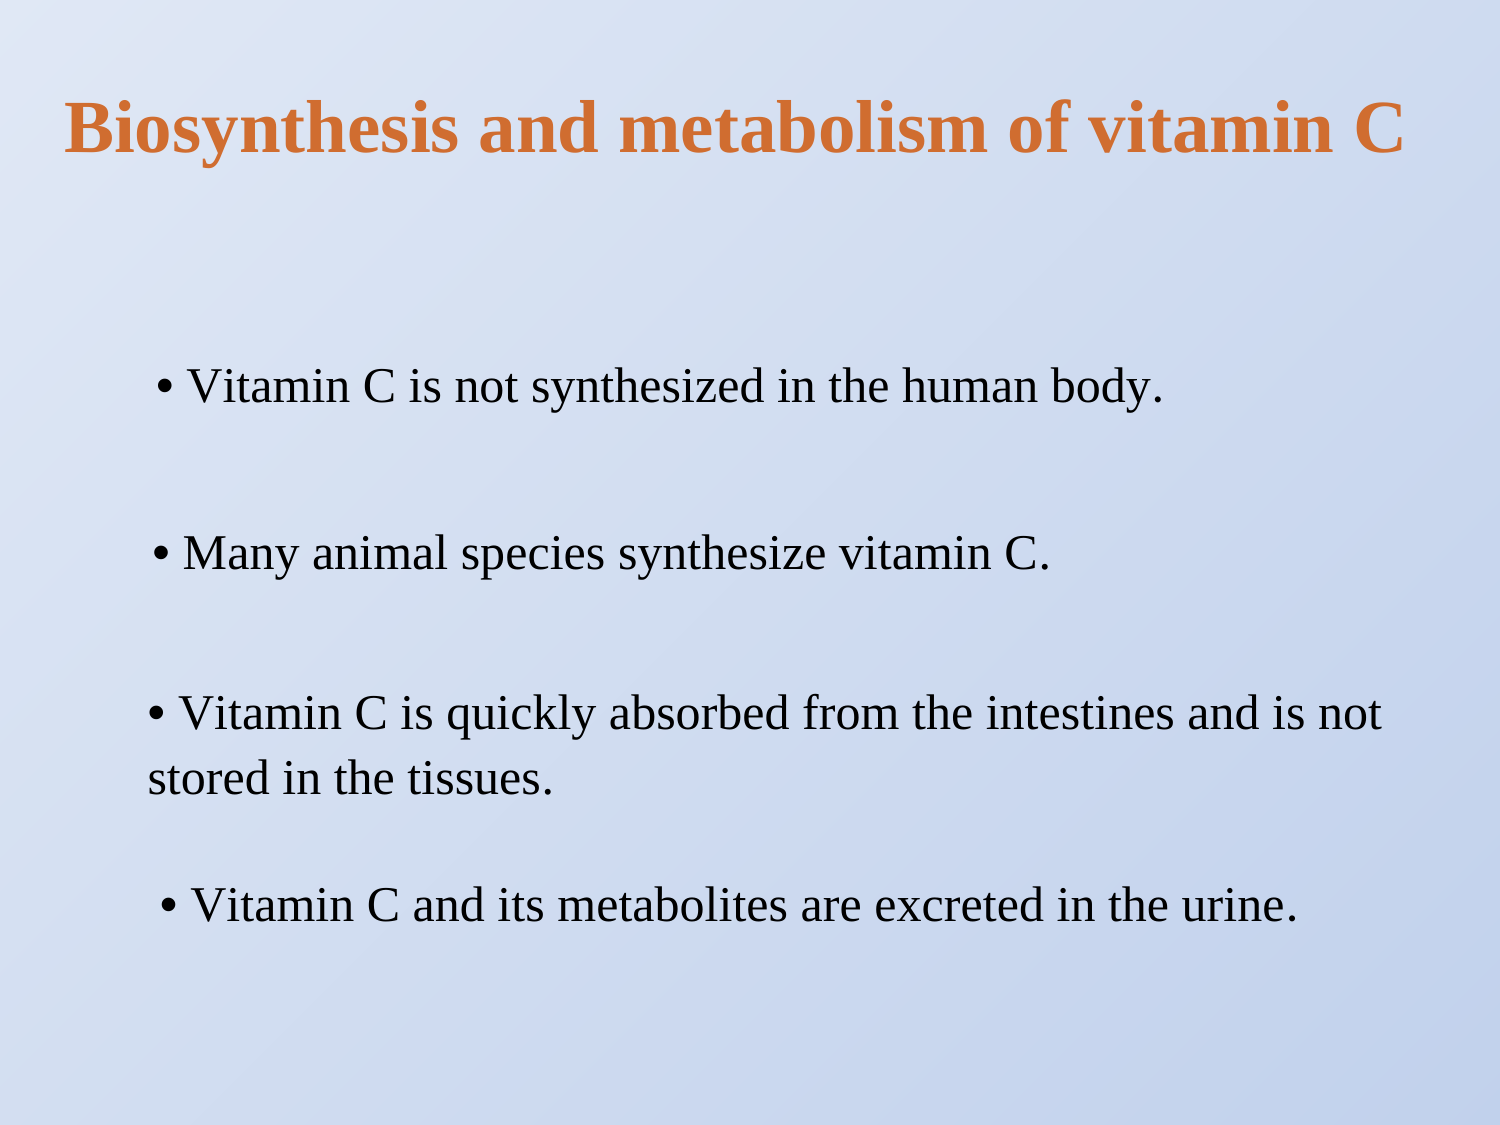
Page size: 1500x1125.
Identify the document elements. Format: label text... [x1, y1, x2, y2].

text_box • Vitamin C and its metabolites are excreted in the urine. [160, 869, 1299, 995]
text_box • Many animal species synthesize vitamin C. [152, 516, 1052, 642]
text_box • Vitamin C is quickly absorbed from the intestines and is not stored in the tissues. [147, 674, 1438, 869]
text_box • Vitamin C is not synthesized in the human body. [155, 349, 1165, 475]
text_box Biosynthesis and metabolism of vitamin C [0, 62, 1474, 274]
